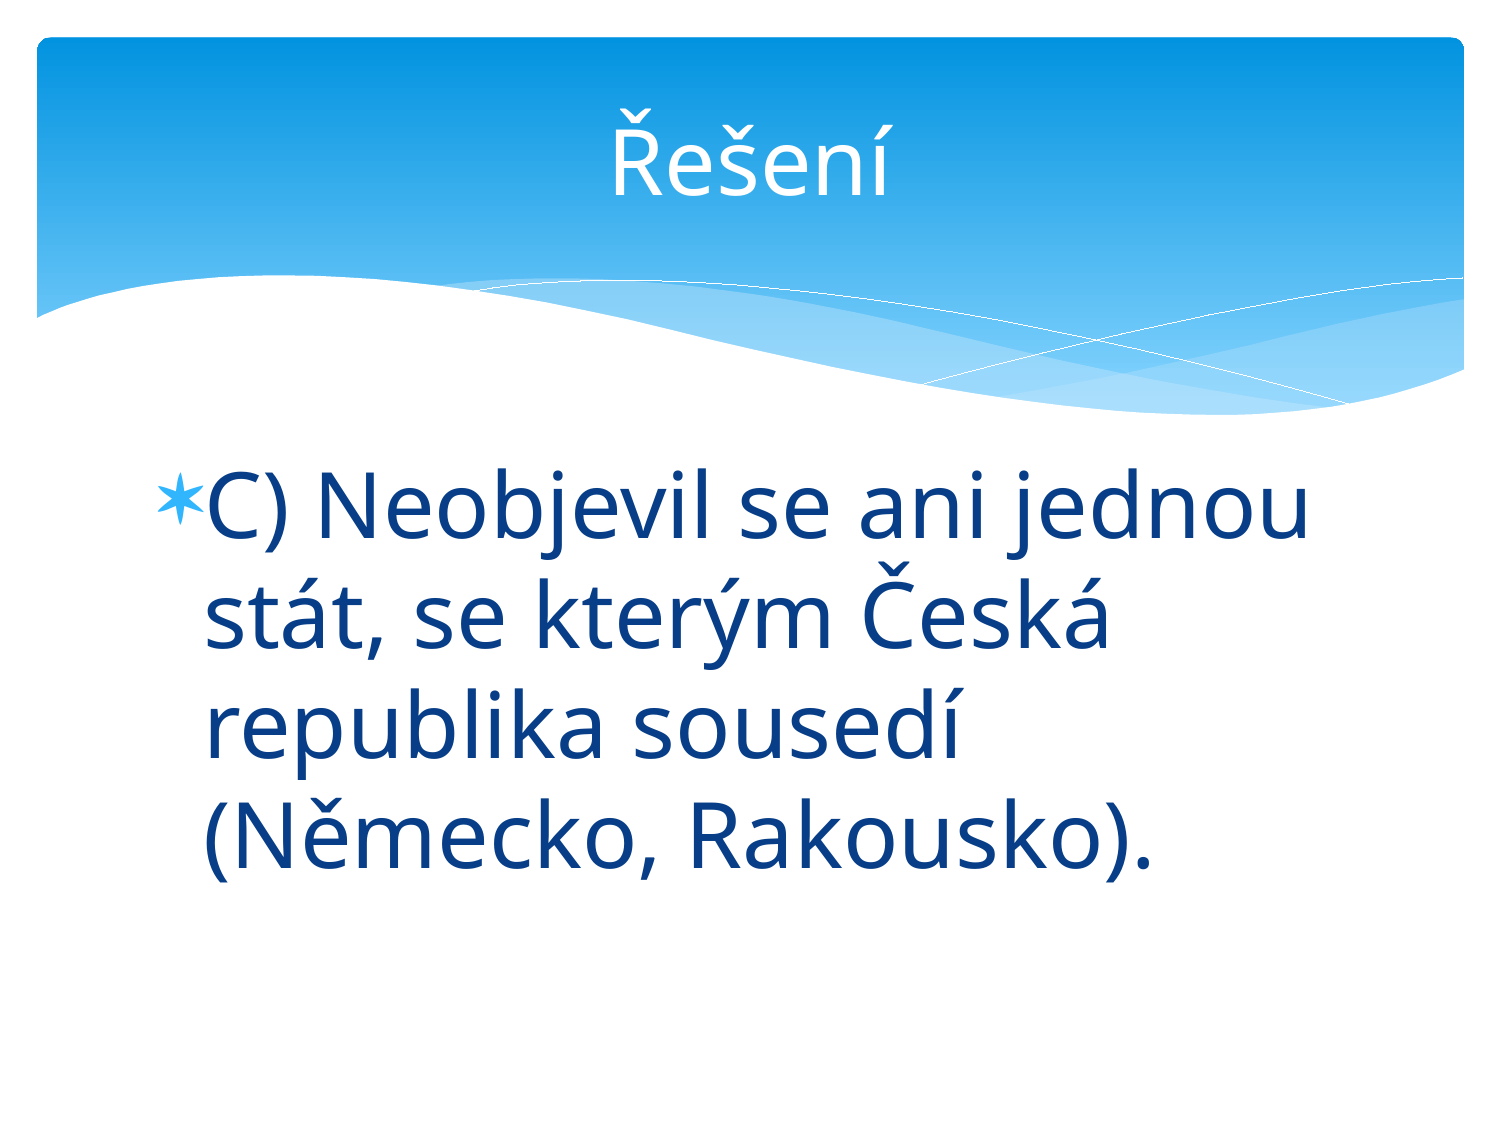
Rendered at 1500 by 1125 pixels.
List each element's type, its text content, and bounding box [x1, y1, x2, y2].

title Řešení [75, 55, 1425, 261]
list C) Neobjevil se ani jednou stát, se kterým Česká republika sousedí (Německo, Rakousko). [143, 438, 1359, 1005]
